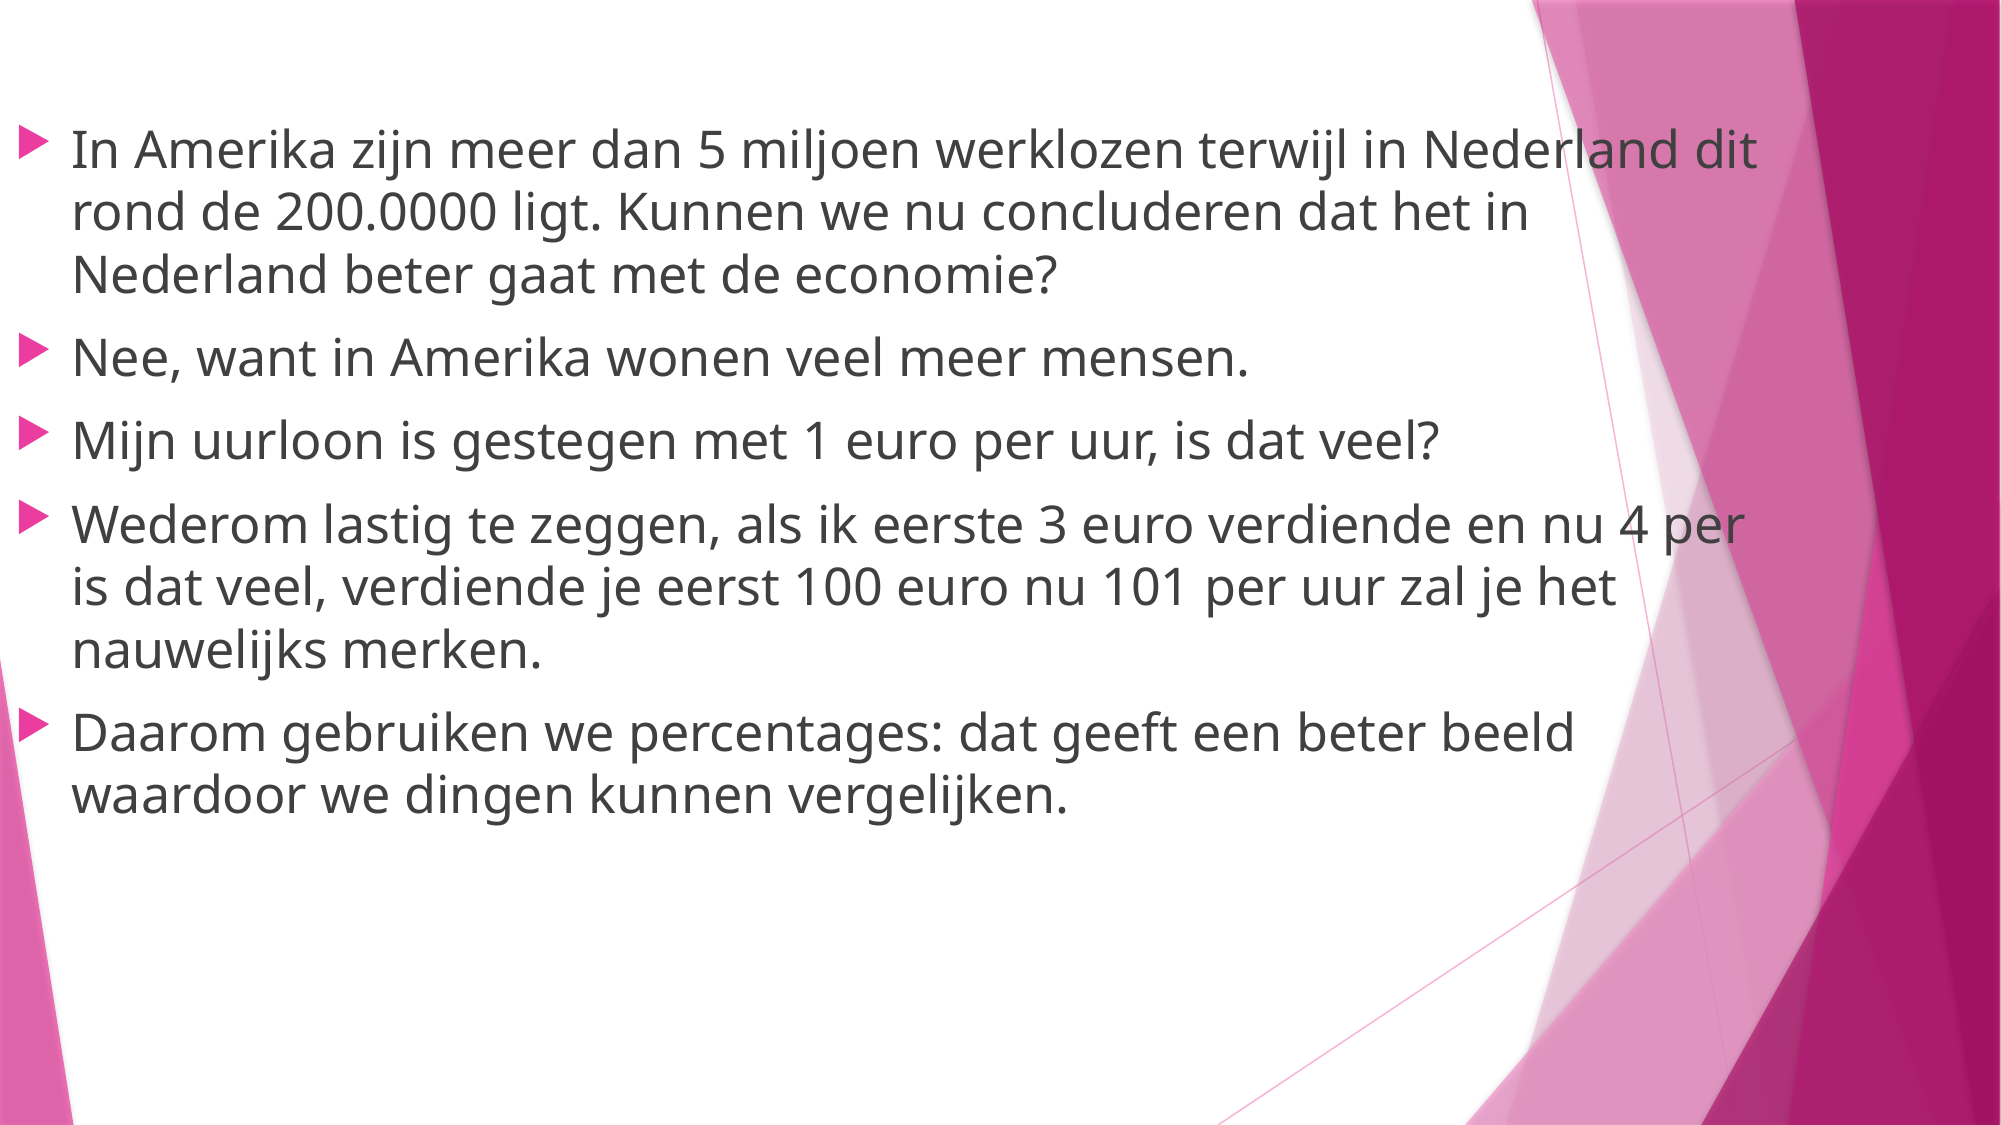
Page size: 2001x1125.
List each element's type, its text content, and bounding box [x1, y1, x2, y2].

list In Amerika zijn meer dan 5 miljoen werklozen terwijl in Nederland dit rond de 200.0000 ligt. Kunnen we nu concluderen dat het in Nederland beter gaat met de economie? Nee, want in Amerika wonen veel meer mensen. Mijn uurloon is gestegen met 1 euro per uur, is dat veel? Wederom lastig te zeggen, als ik eerste 3 euro verdiende en nu 4 per is dat veel, verdiende je eerst 100 euro nu 101 per uur zal je het nauwelijks merken. Daarom gebruiken we percentages: dat geeft een beter beeld waardoor we dingen kunnen vergelijken. [0, 108, 1793, 944]
